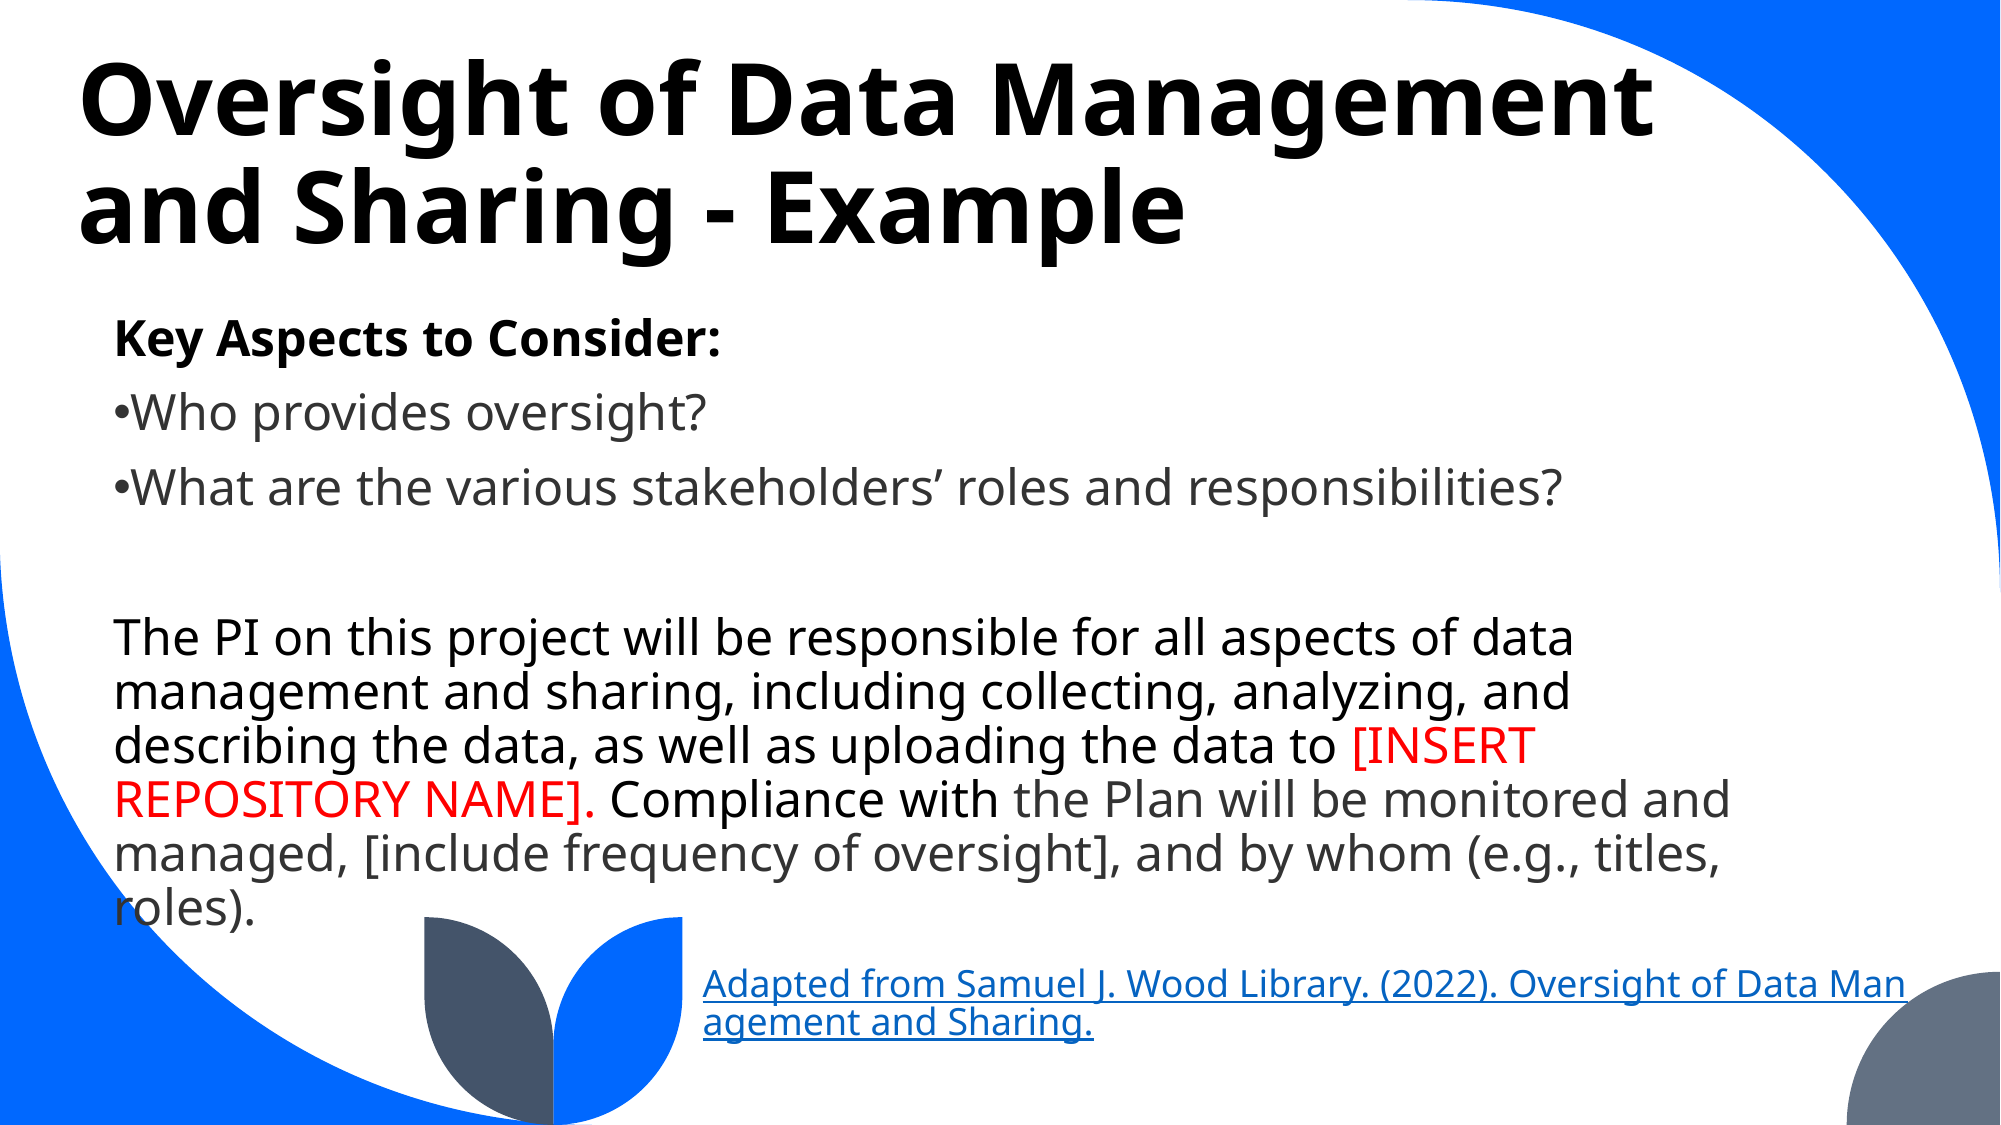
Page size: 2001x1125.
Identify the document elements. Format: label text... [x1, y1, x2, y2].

text_box Adapted from Samuel J. Wood Library. (2022). Oversight of Data Management and Sharing. [687, 952, 1938, 1019]
list Key Aspects to Consider: Who provides oversight? What are the various stakeholders’ roles and responsibilities? The PI on this project will be responsible for all aspects of data management and sharing, including collecting, analyzing, and describing the data, as well as uploading the data to [INSERT REPOSITORY NAME]. Compliance with the Plan will be monitored and managed, [include frequency of oversight], and by whom (e.g., titles, roles). [98, 305, 1800, 947]
title Oversight of Data Management and Sharing - Example [62, 145, 1938, 273]
